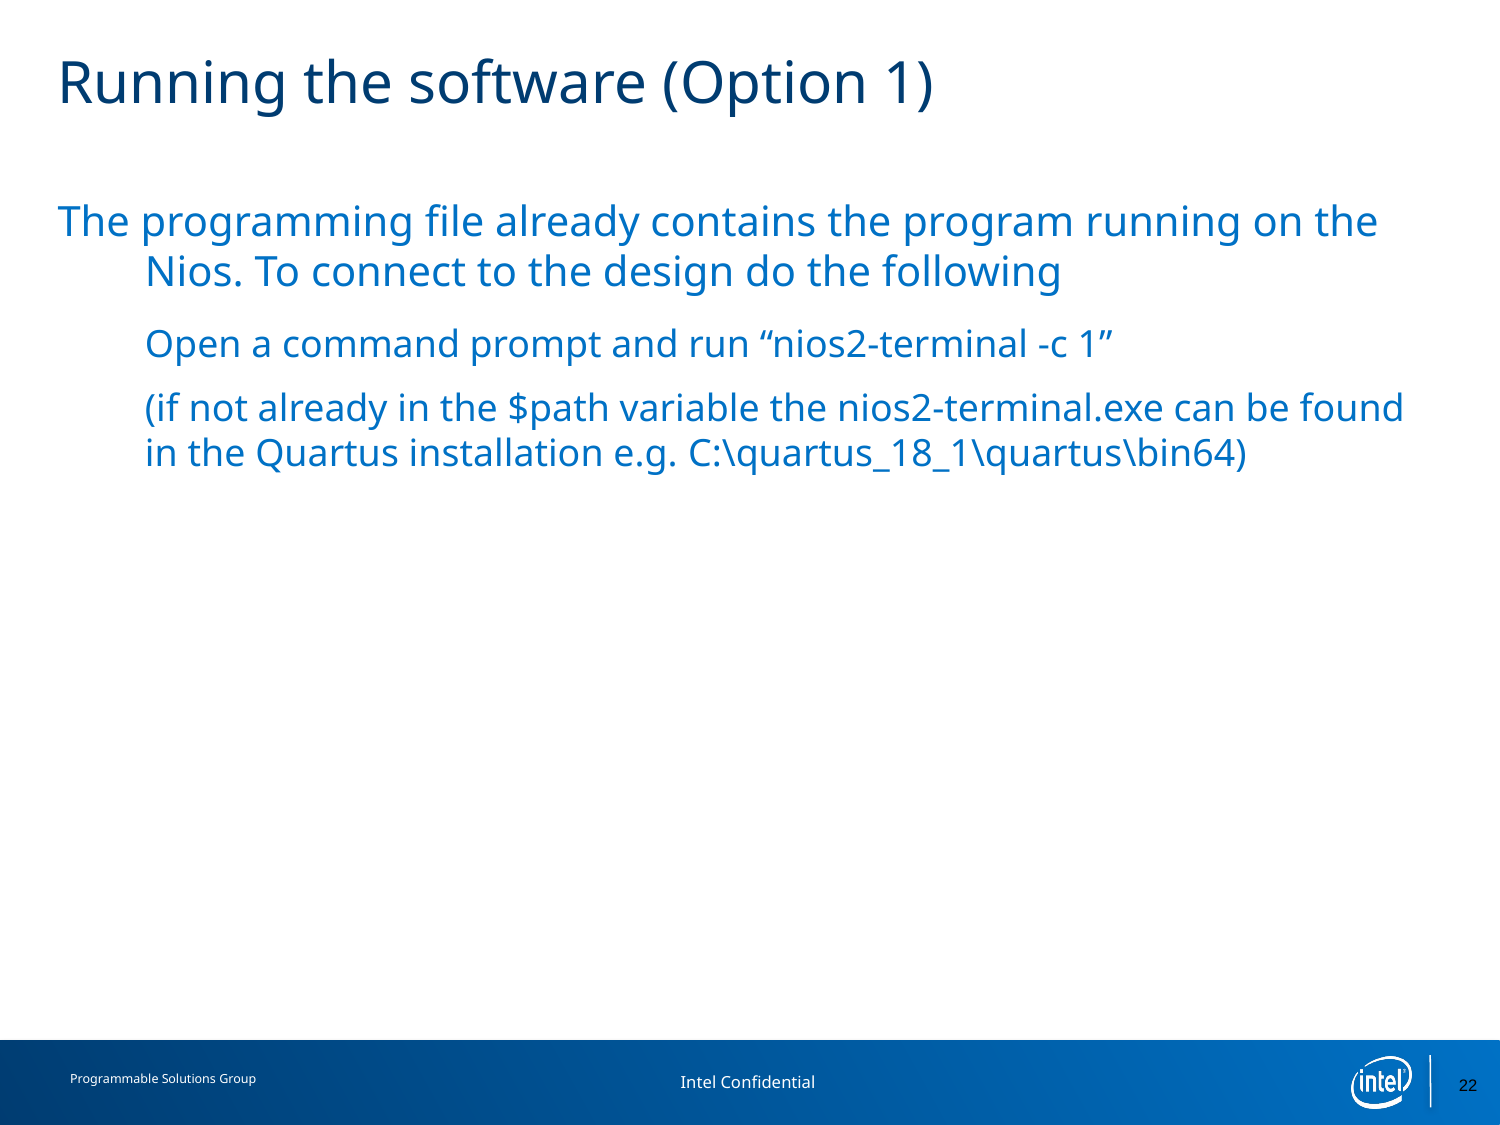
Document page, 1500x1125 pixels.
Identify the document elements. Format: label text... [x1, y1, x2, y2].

title Running the software (Option 1) [57, 44, 1425, 194]
list The programming file already contains the program running on the Nios. To connect to the design do the following Open a command prompt and run “nios2-terminal -c 1” (if not already in the $path variable the nios2-terminal.exe can be found in the Quartus installation e.g. C:\quartus_18_1\quartus\bin64) [57, 194, 1425, 963]
slide_number 22 [1127, 1055, 1478, 1116]
